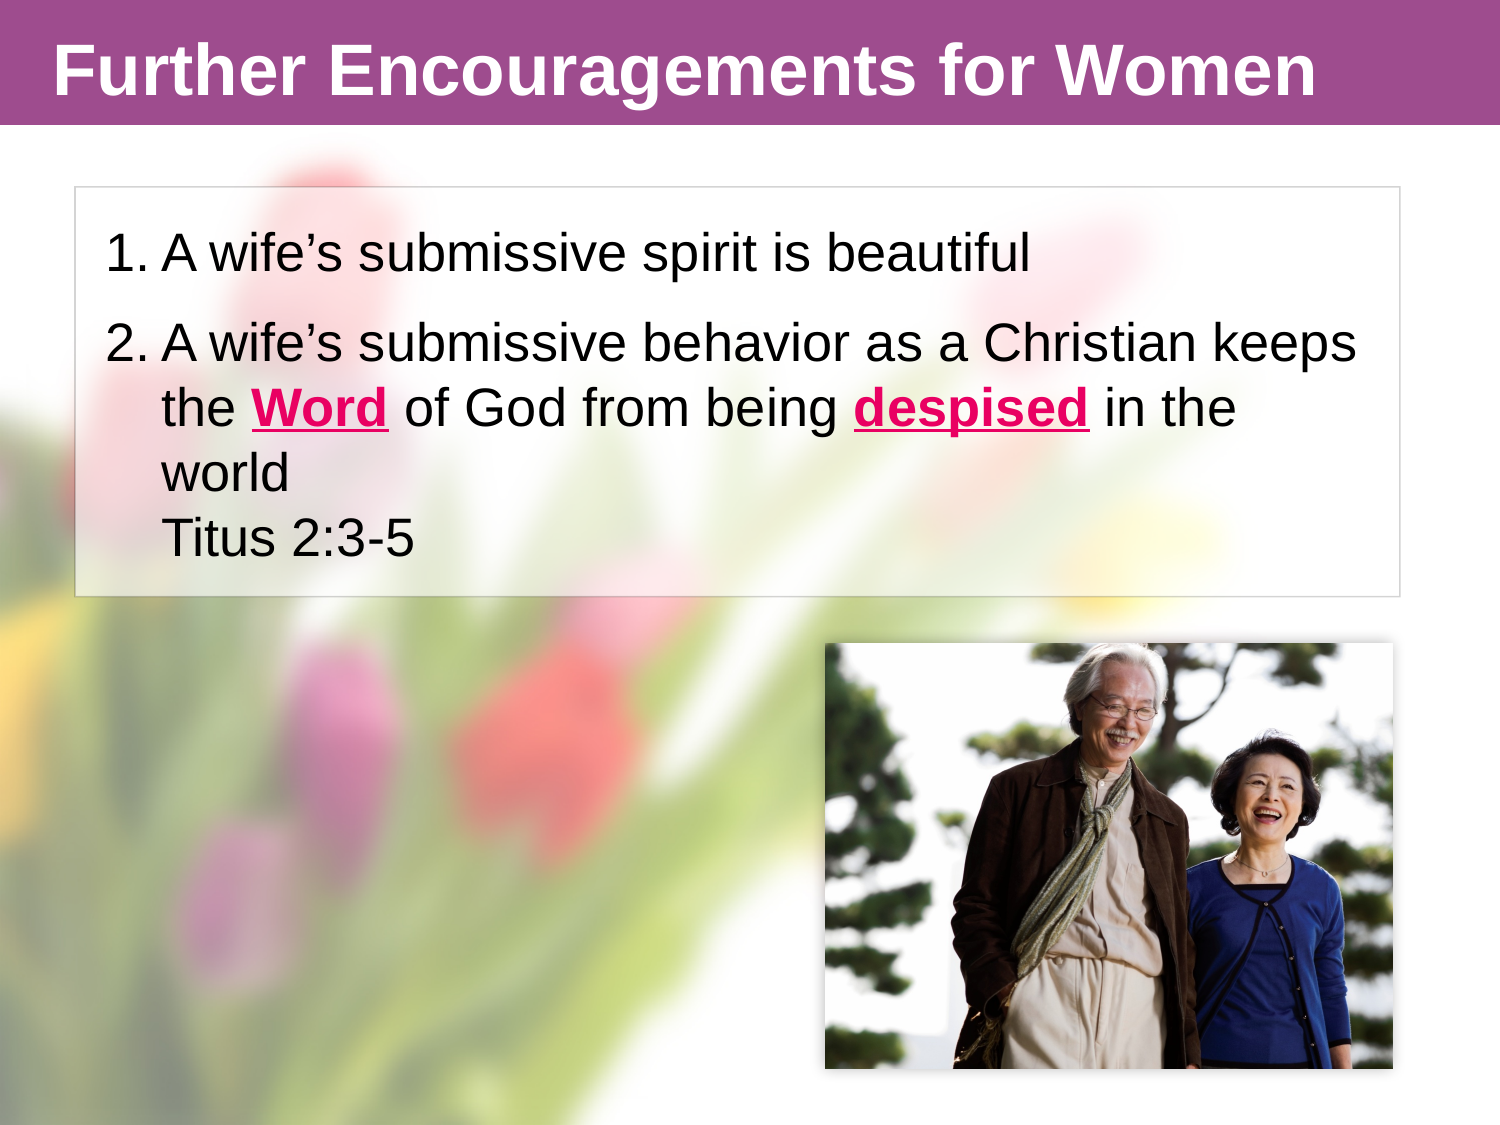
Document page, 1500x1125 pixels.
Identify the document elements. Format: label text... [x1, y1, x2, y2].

text_box A wife’s submissive spirit is beautiful A wife’s submissive behavior as a Christian keeps the Word of God from being despised in the world Titus 2:3-5 [75, 186, 1400, 597]
text_box Further Encouragements for Women [0, 0, 1500, 125]
picture [0, 125, 1500, 1125]
